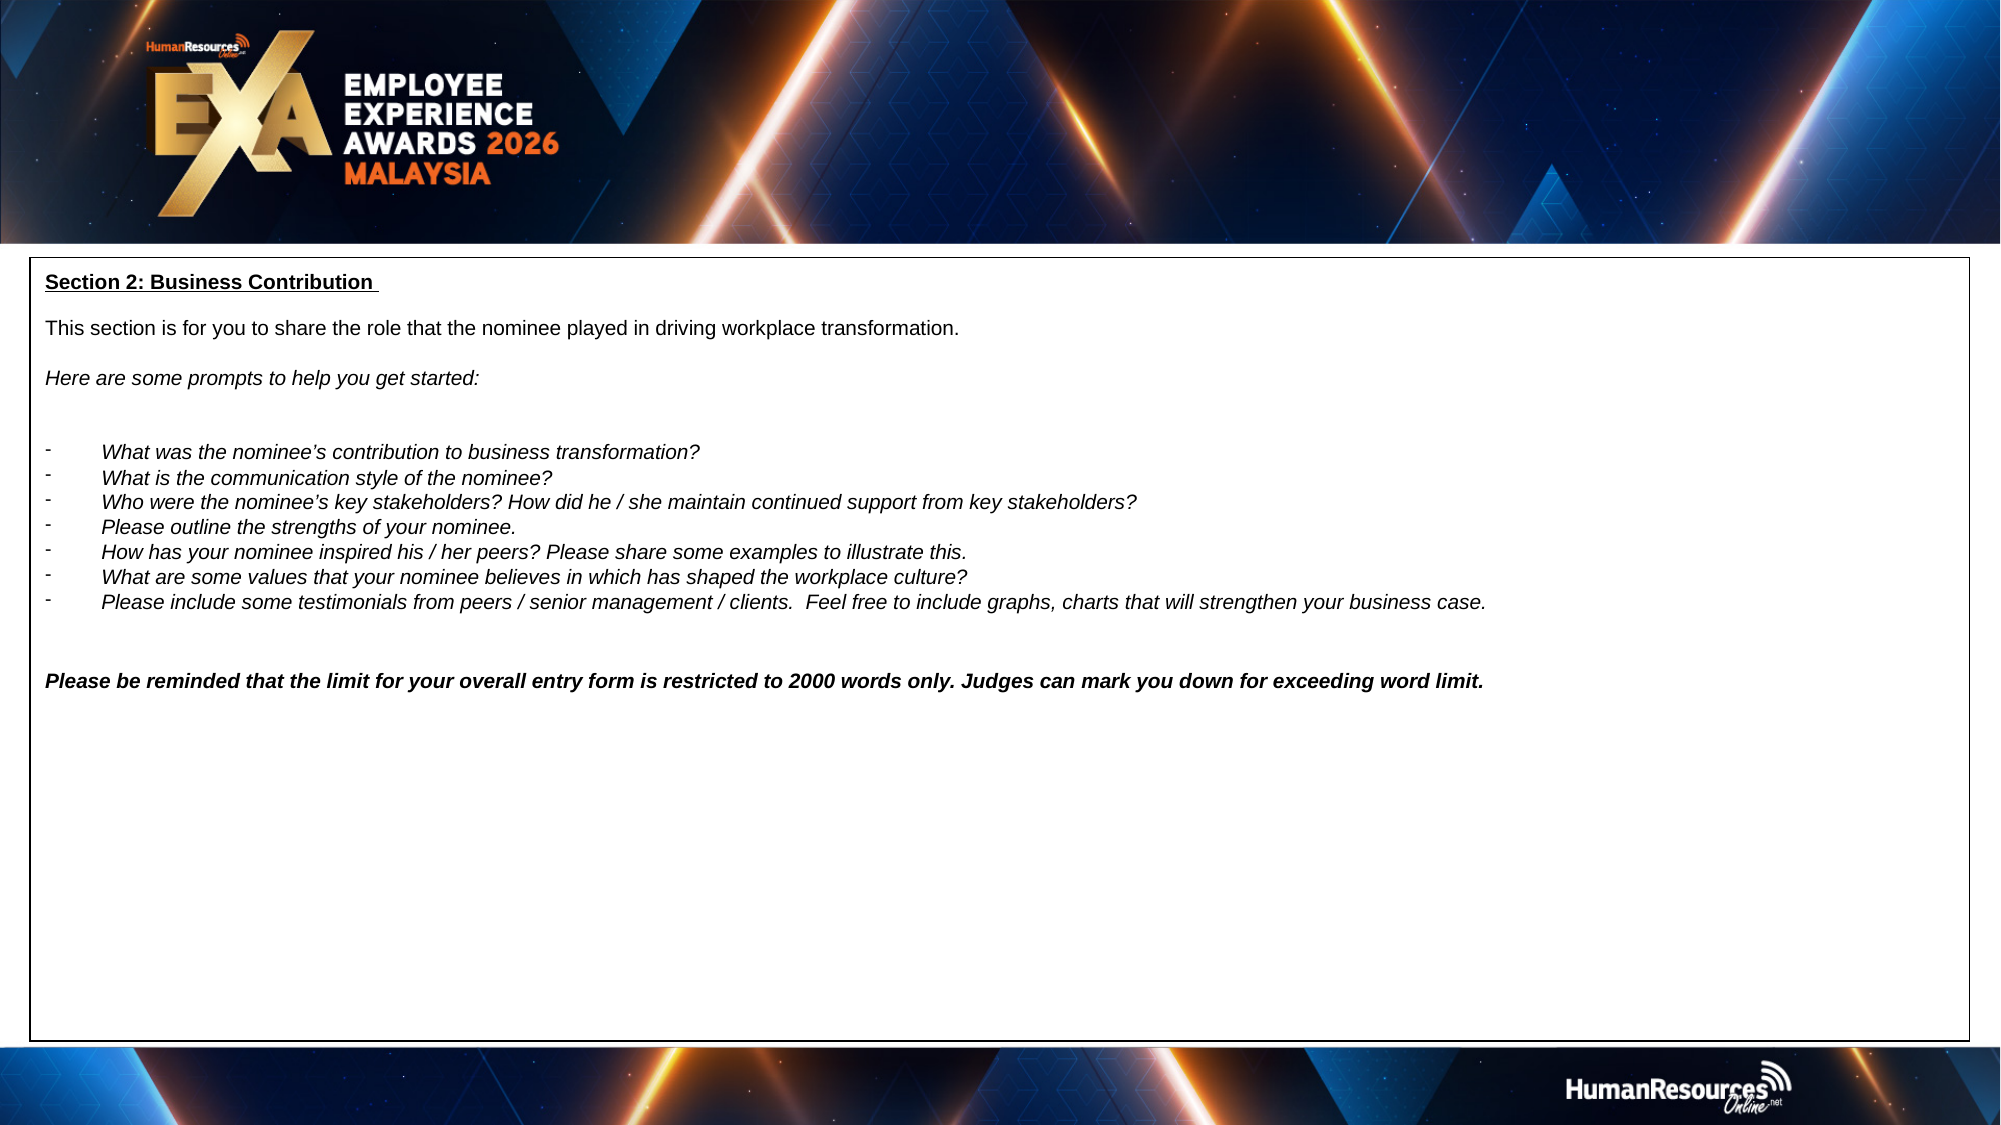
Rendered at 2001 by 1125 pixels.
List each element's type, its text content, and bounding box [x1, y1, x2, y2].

picture [0, 0, 2001, 1125]
text_box Section 2: Business Contribution This section is for you to share the role that the nominee played in driving workplace transformation. Here are some prompts to help you get started: What was the nominee’s contribution to business transformation? What is the communication style of the nominee? Who were the nominee’s key stakeholders? How did he / she maintain continued support from key stakeholders? Please outline the strengths of your nominee. How has your nominee inspired his / her peers? Please share some examples to illustrate this. What are some values that your nominee believes in which has shaped the workplace culture? Please include some testimonials from peers / senior management / clients. Feel free to include graphs, charts that will strengthen your business case. Please be reminded that the limit for your overall entry form is restricted to 2000 words only. Judges can mark you down for exceeding word limit. [30, 257, 1970, 1042]
